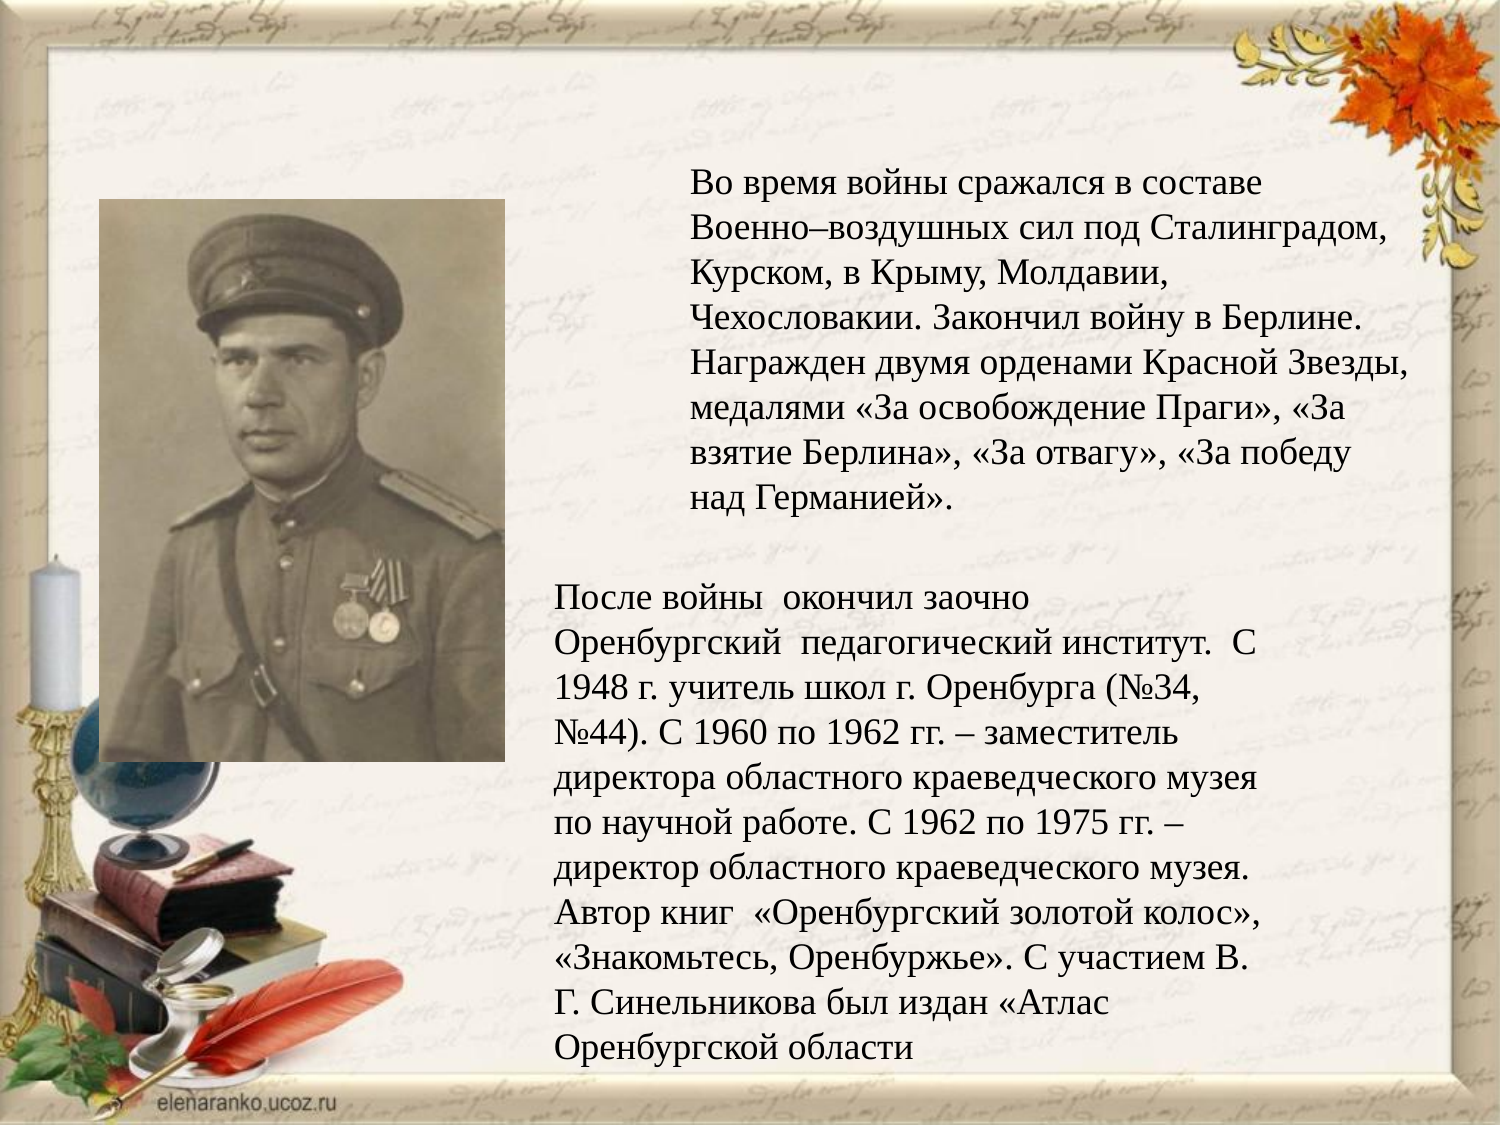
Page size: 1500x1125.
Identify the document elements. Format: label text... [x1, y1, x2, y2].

text_box После войны окончил заочно Оренбургский педагогический институт. С 1948 г. учитель школ г. Оренбурга (№34, №44). С 1960 по 1962 гг. – заместитель директора областного краеведческого музея по научной работе. С 1962 по 1975 гг. – директор областного краеведческого музея. Автор книг «Оренбургский золотой колос», «Знакомьтесь, Оренбуржье». С участием В. Г. Синельникова был издан «Атлас Оренбургской области [538, 564, 1289, 1075]
picture [0, 0, 1500, 1125]
text_box Во время войны сражался в составе Военно–воздушных сил под Сталинградом, Курском, в Крыму, Молдавии, Чехословакии. Закончил войну в Берлине. Награжден двумя орденами Красной Звезды, медалями «За освобождение Праги», «За взятие Берлина», «За отвагу», «За победу над Германией». [674, 149, 1425, 525]
